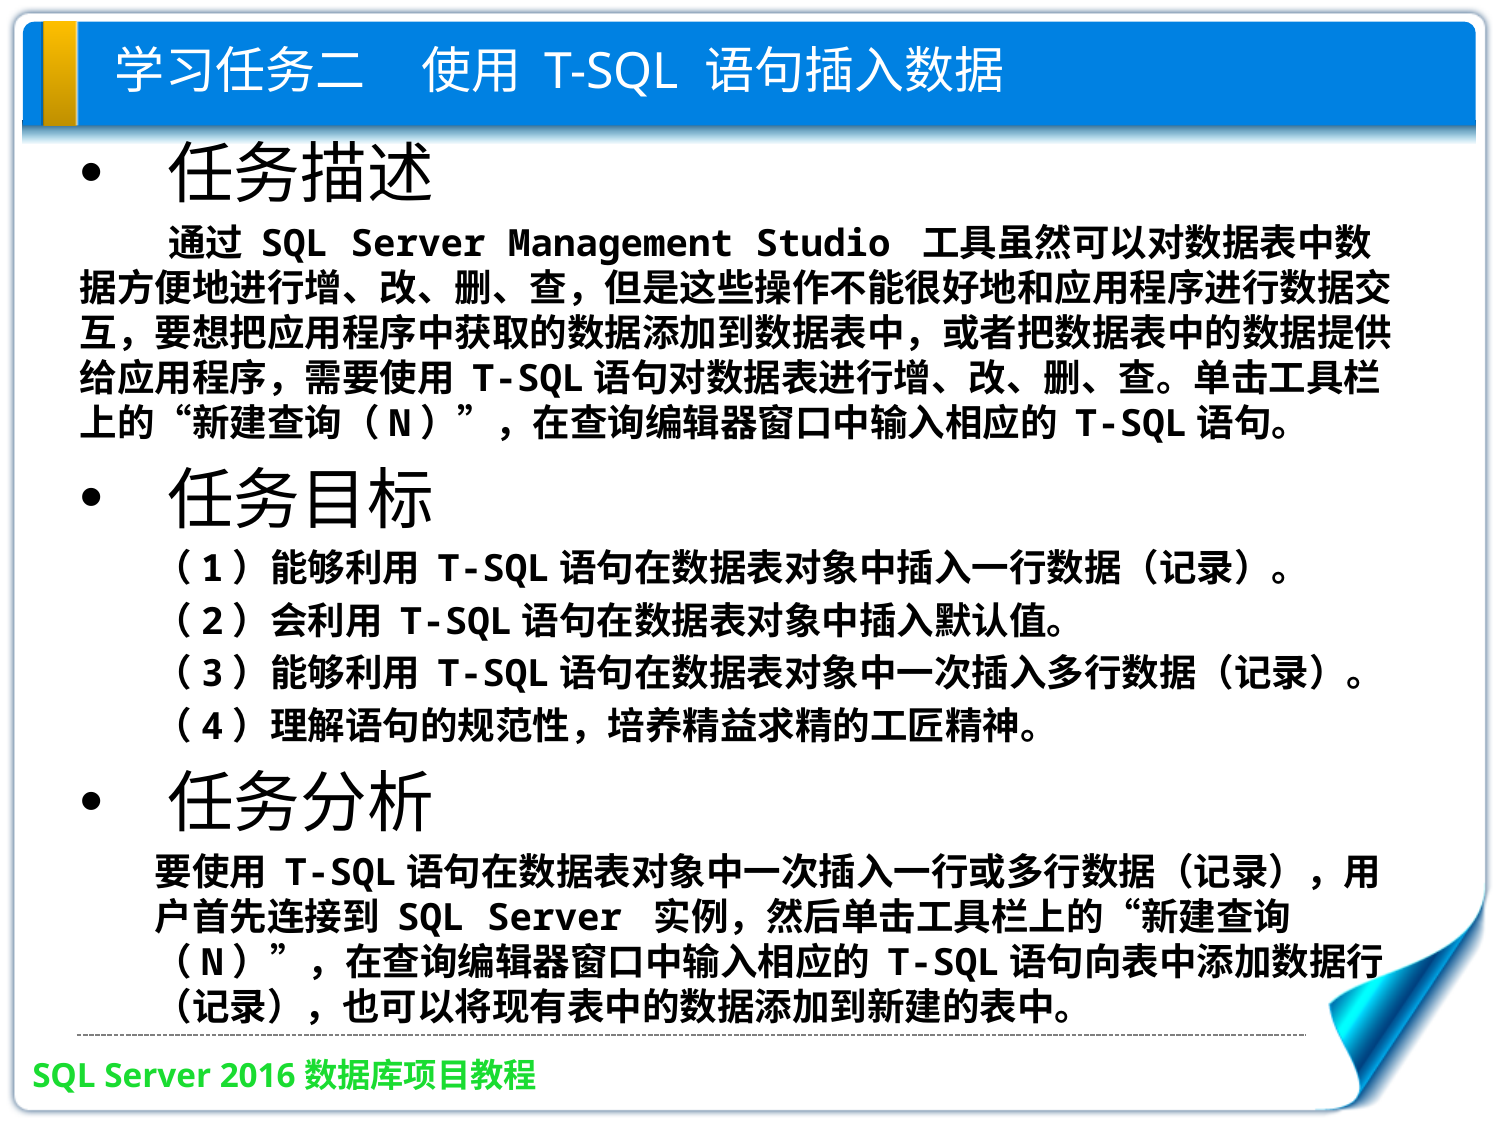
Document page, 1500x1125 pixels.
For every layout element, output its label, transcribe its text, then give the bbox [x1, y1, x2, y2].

list 任务描述 通过 SQL Server Management Studio 工具虽然可以对数据表中数据方便地进行增、改、删、查，但是这些操作不能很好地和应用程序进行数据交互，要想把应用程序中获取的数据添加到数据表中，或者把数据表中的数据提供给应用程序，需要使用 T-SQL语句对数据表进行增、改、删、查。单击工具栏上的“新建查询（N）”，在查询编辑器窗口中输入相应的 T-SQL语句。 任务目标 （1）能够利用 T-SQL语句在数据表对象中插入一行数据（记录）。 （2）会利用 T-SQL语句在数据表对象中插入默认值。 （3）能够利用 T-SQL语句在数据表对象中一次插入多行数据（记录）。 （4）理解语句的规范性，培养精益求精的工匠精神。 任务分析 要使用 T-SQL语句在数据表对象中一次插入一行或多行数据（记录），用户首先连接到 SQL Server 实例，然后单击工具栏上的“新建查询（N）”，在查询编辑器窗口中输入相应的 T-SQL语句向表中添加数据行（记录），也可以将现有表中的数据添加到新建的表中。 [64, 123, 1415, 1059]
picture [0, 0, 1500, 1125]
title 学习任务二 使用 T-SQL 语句插入数据 [100, 30, 1313, 123]
